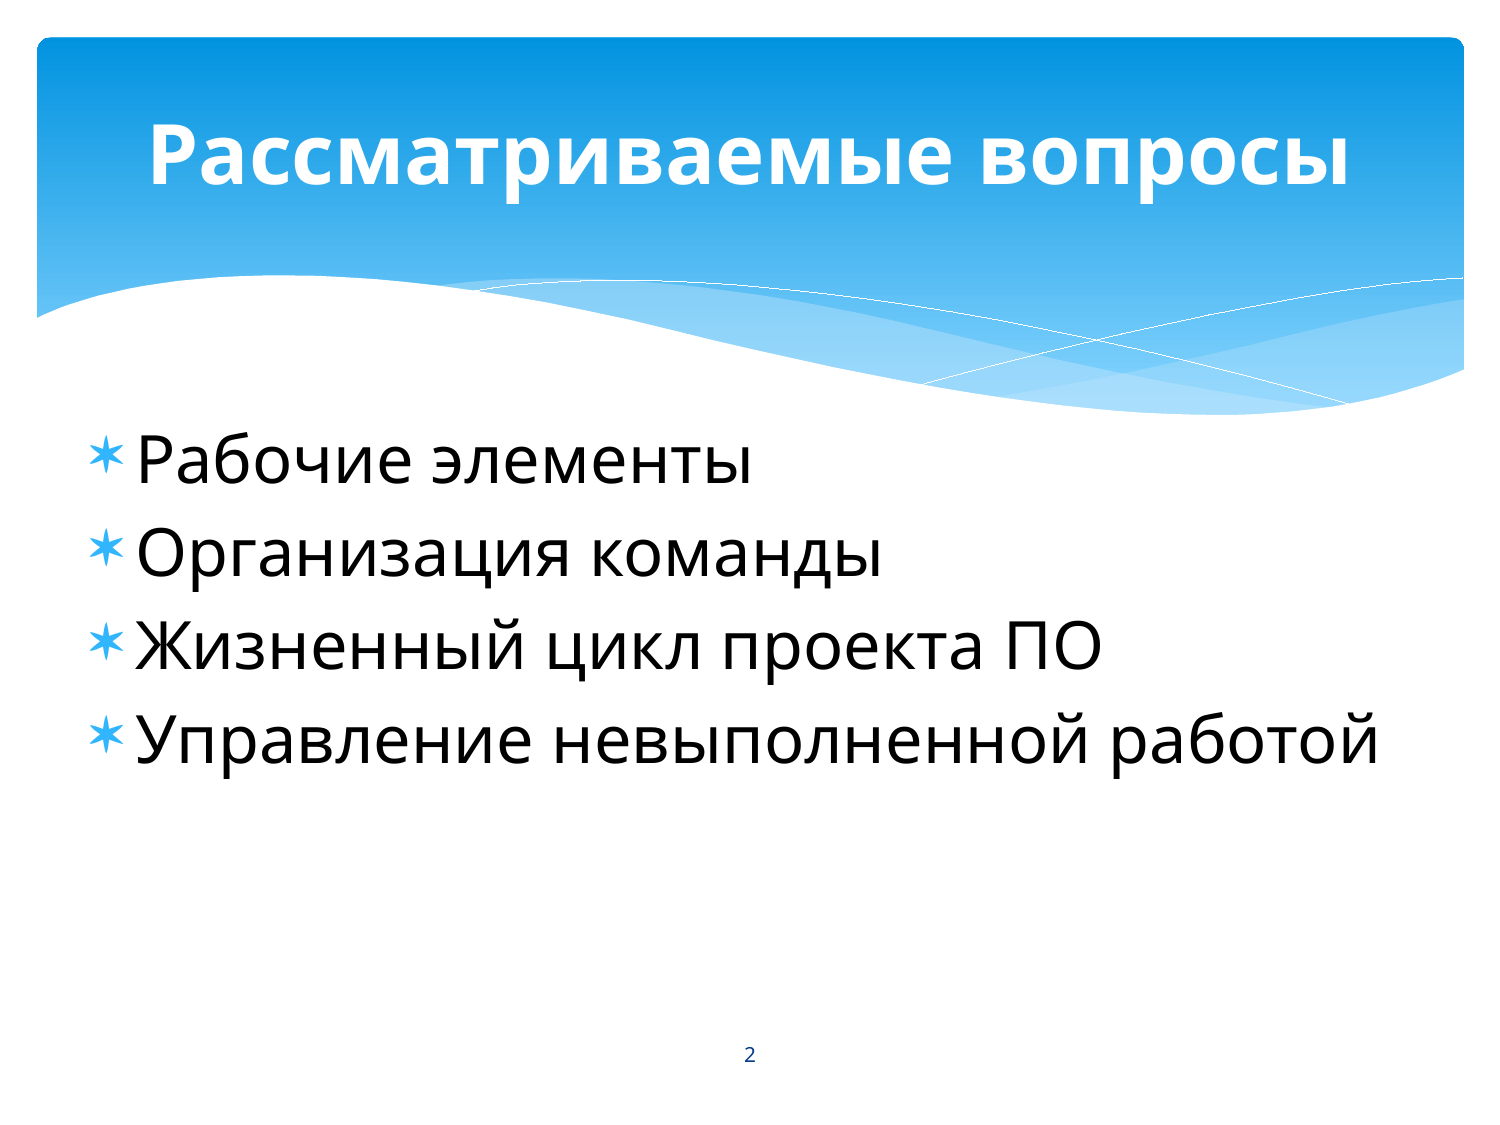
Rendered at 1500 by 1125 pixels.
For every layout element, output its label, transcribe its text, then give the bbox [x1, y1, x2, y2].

title Рассматриваемые вопросы [75, 0, 1425, 303]
slide_number 2 [654, 1025, 846, 1086]
list Рабочие элементы Организация команды Жизненный цикл проекта ПО Управление невыполненной работой [75, 408, 1425, 1005]
